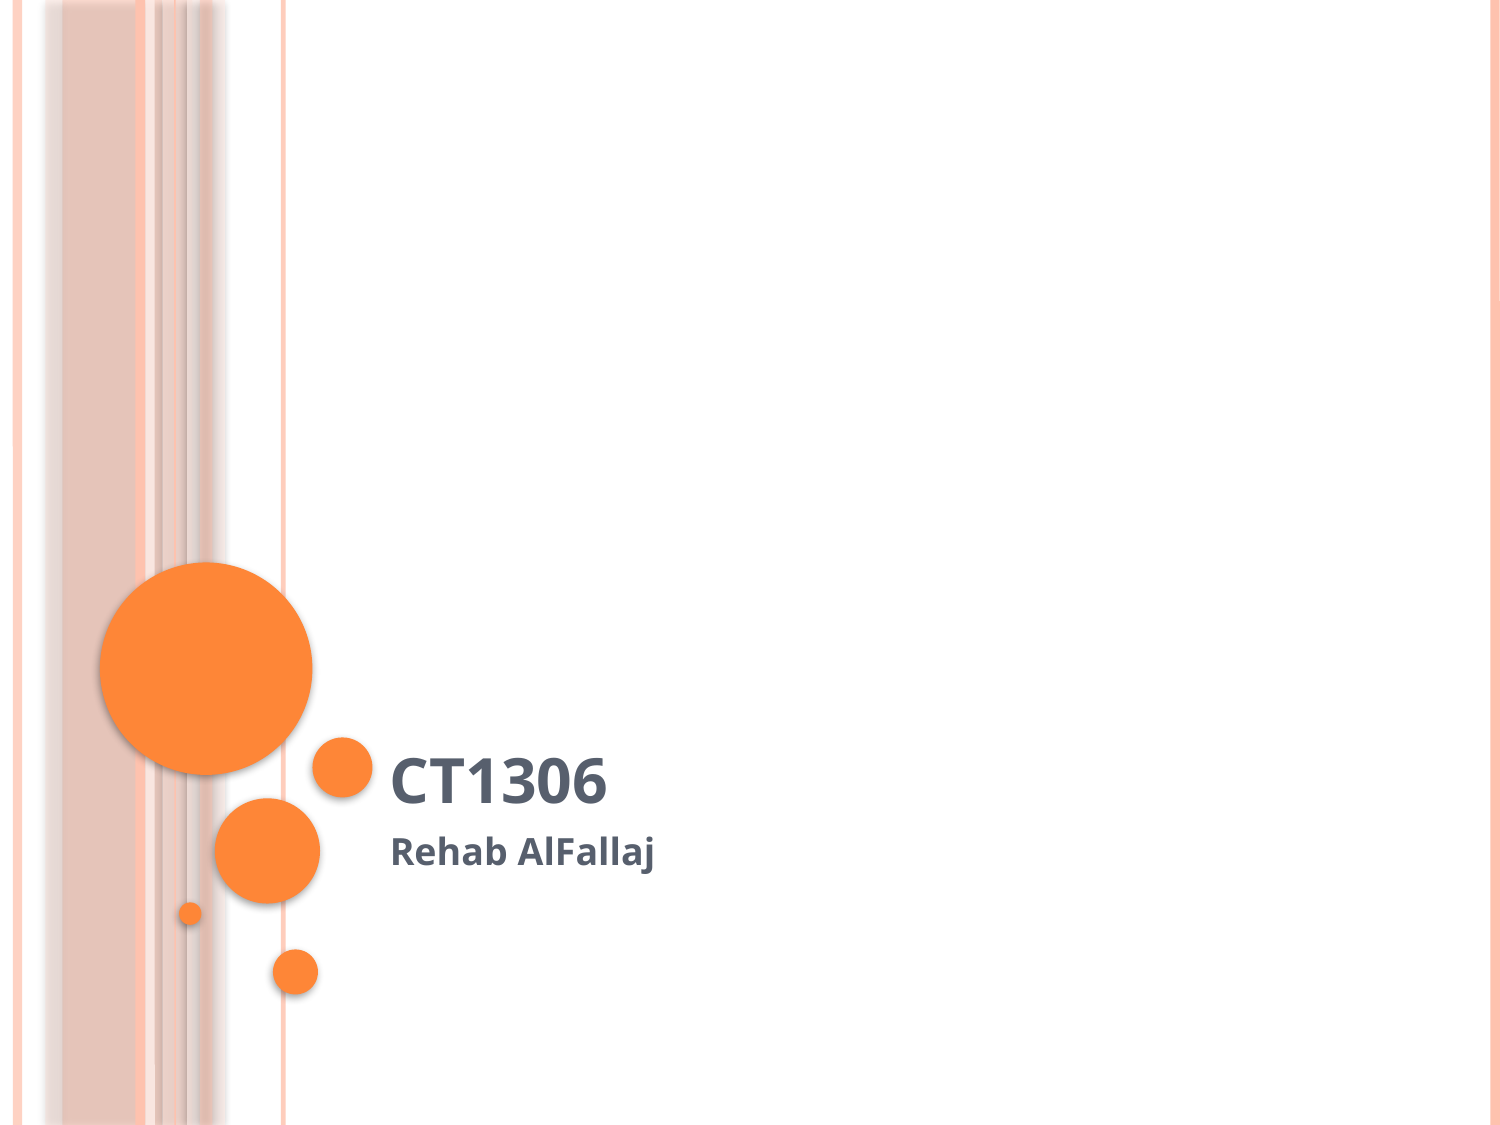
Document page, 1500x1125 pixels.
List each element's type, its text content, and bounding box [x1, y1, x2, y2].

title CT1306 [375, 512, 1388, 820]
subtitle Rehab AlFallaj [375, 820, 1388, 1046]
